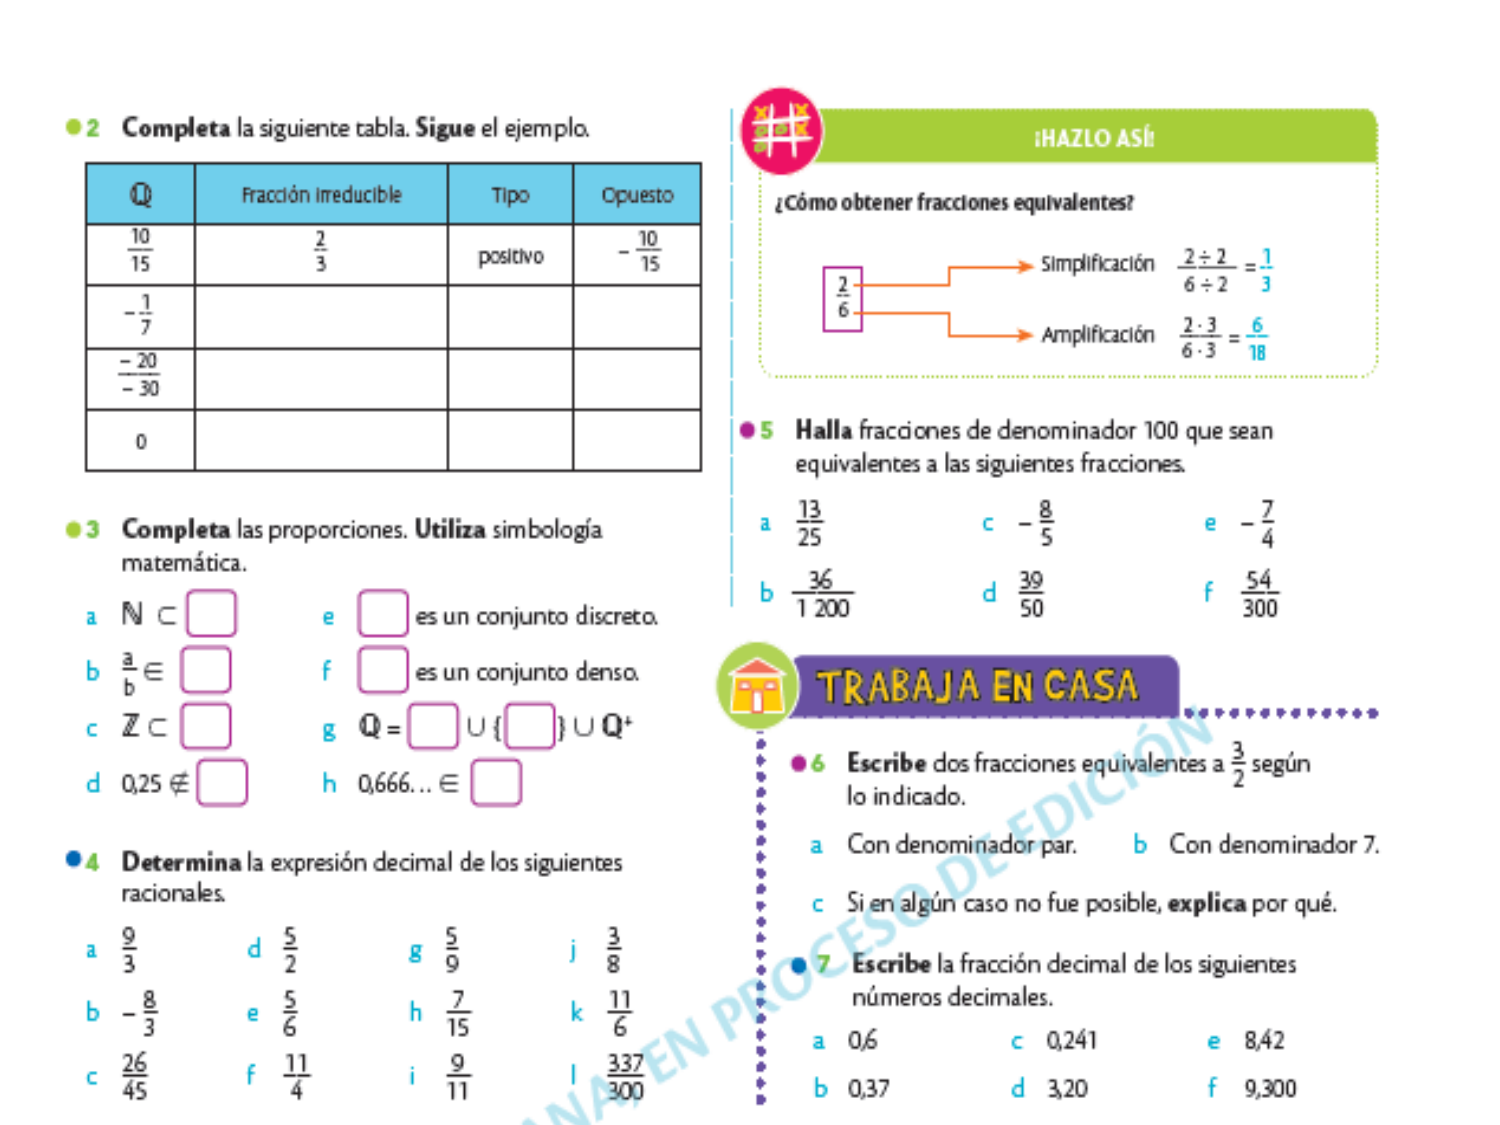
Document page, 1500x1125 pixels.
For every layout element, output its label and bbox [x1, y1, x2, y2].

picture [46, 81, 1477, 1125]
